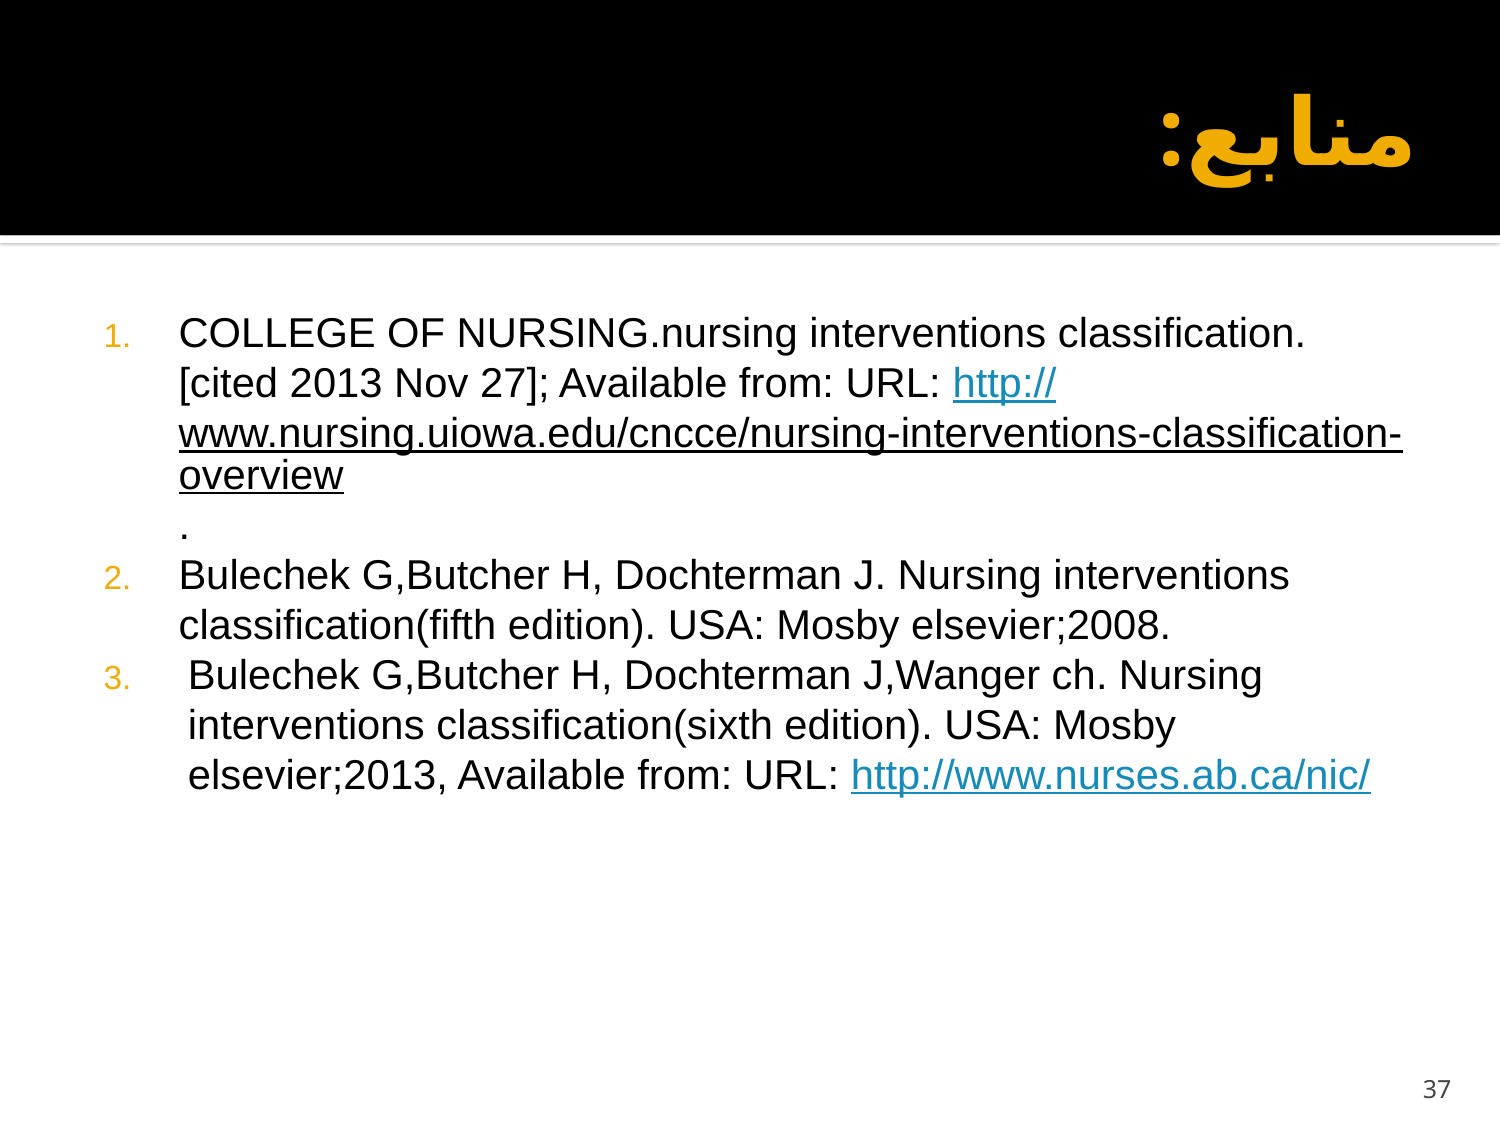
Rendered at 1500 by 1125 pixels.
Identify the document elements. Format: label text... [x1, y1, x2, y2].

slide_number 37 [1345, 1062, 1467, 1108]
title منابع: [75, 25, 1425, 231]
list COLLEGE OF NURSING.nursing interventions classification. [cited 2013 Nov 27]; Available from: URL: http://www.nursing.uiowa.edu/cncce/nursing-interventions-classification-overview. Bulechek G,Butcher H, Dochterman J. Nursing interventions classification(fifth edition). USA: Mosby elsevier;2008. Bulechek G,Butcher H, Dochterman J,Wanger ch. Nursing interventions classification(sixth edition). USA: Mosby elsevier;2013, Available from: URL: http://www.nurses.ab.ca/nic/ [75, 291, 1425, 1050]
